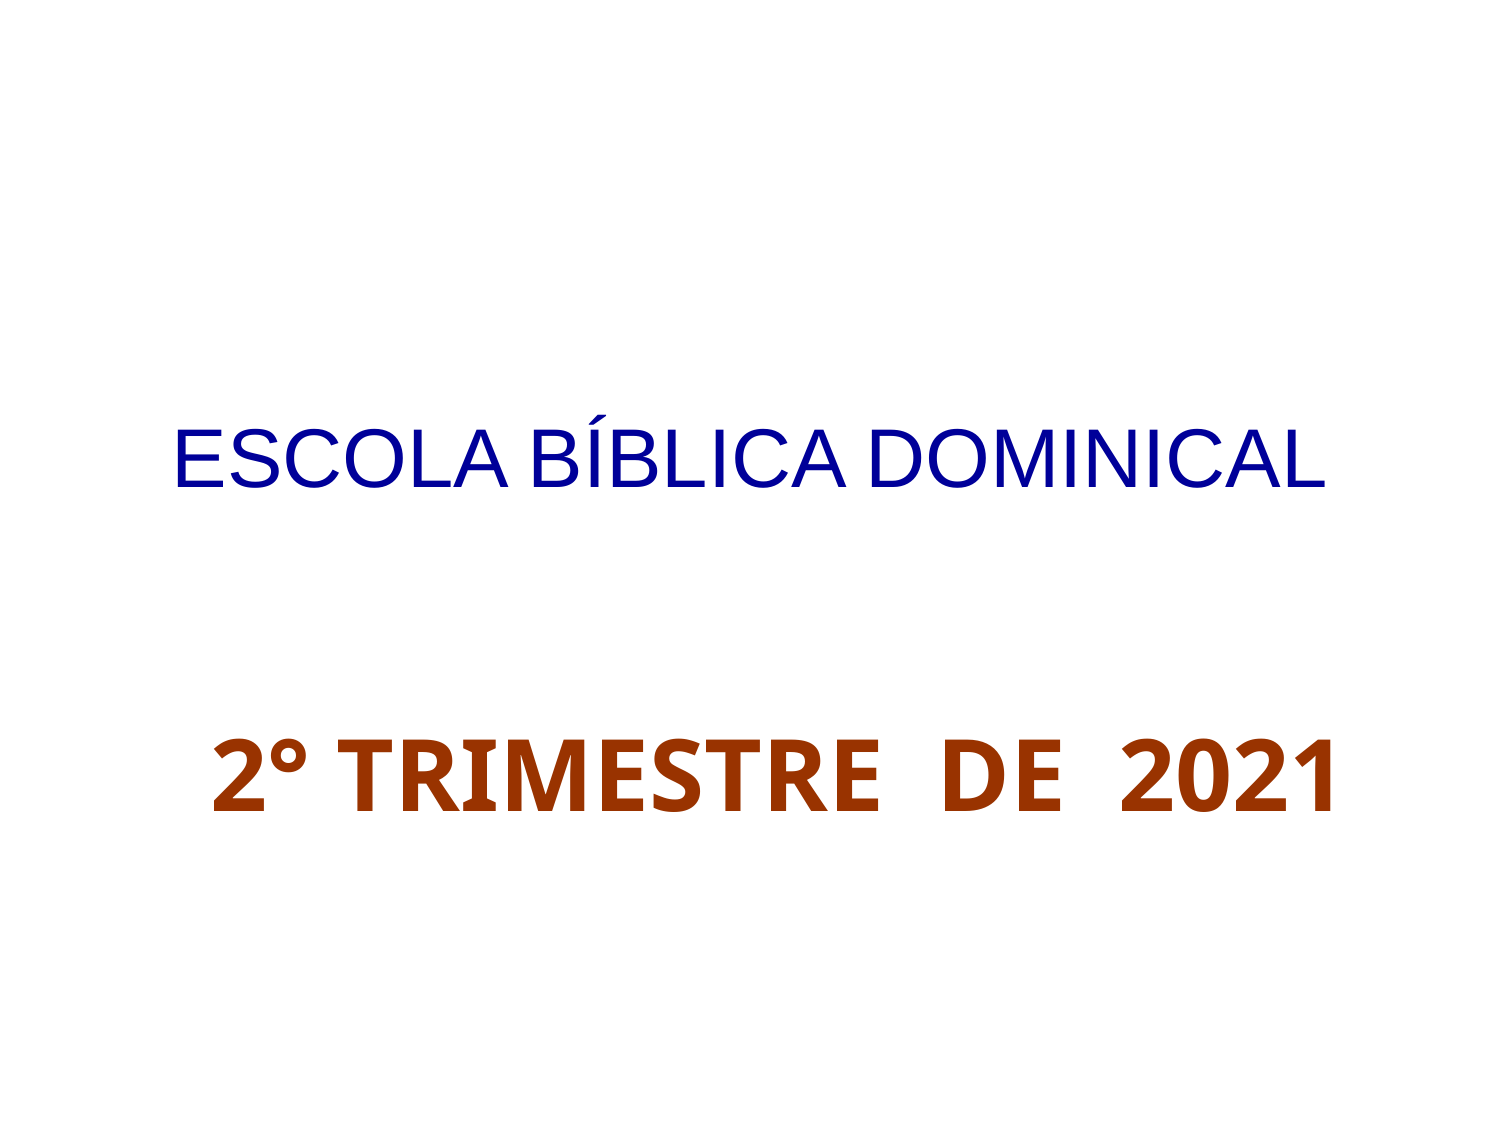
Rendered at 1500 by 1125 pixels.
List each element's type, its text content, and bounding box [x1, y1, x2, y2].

text_box 2° TRIMESTRE DE 2021 [176, 704, 1382, 839]
text_box ESCOLA BÍBLICA DOMINICAL [113, 373, 1387, 547]
